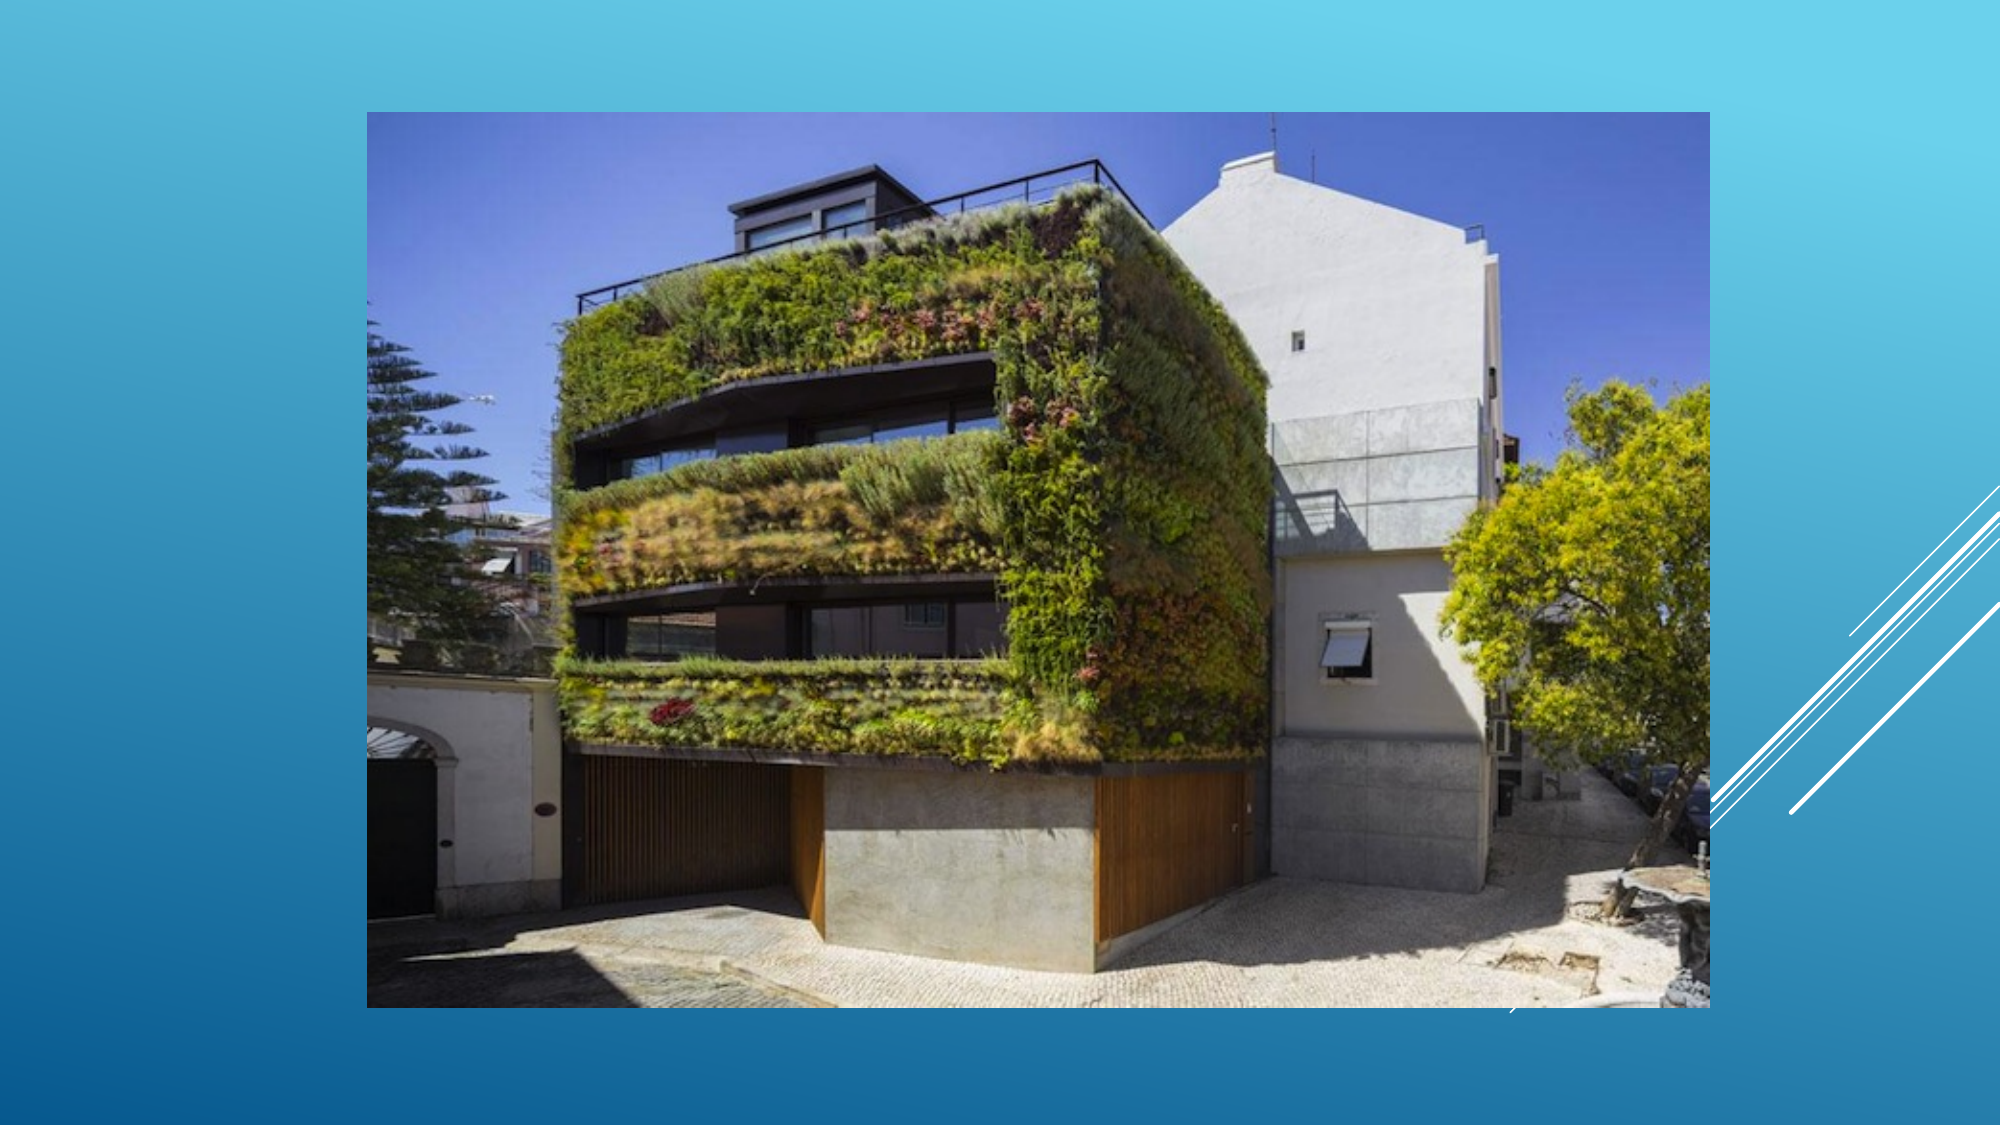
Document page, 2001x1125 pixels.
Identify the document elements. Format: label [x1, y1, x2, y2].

list [367, 112, 1710, 1008]
